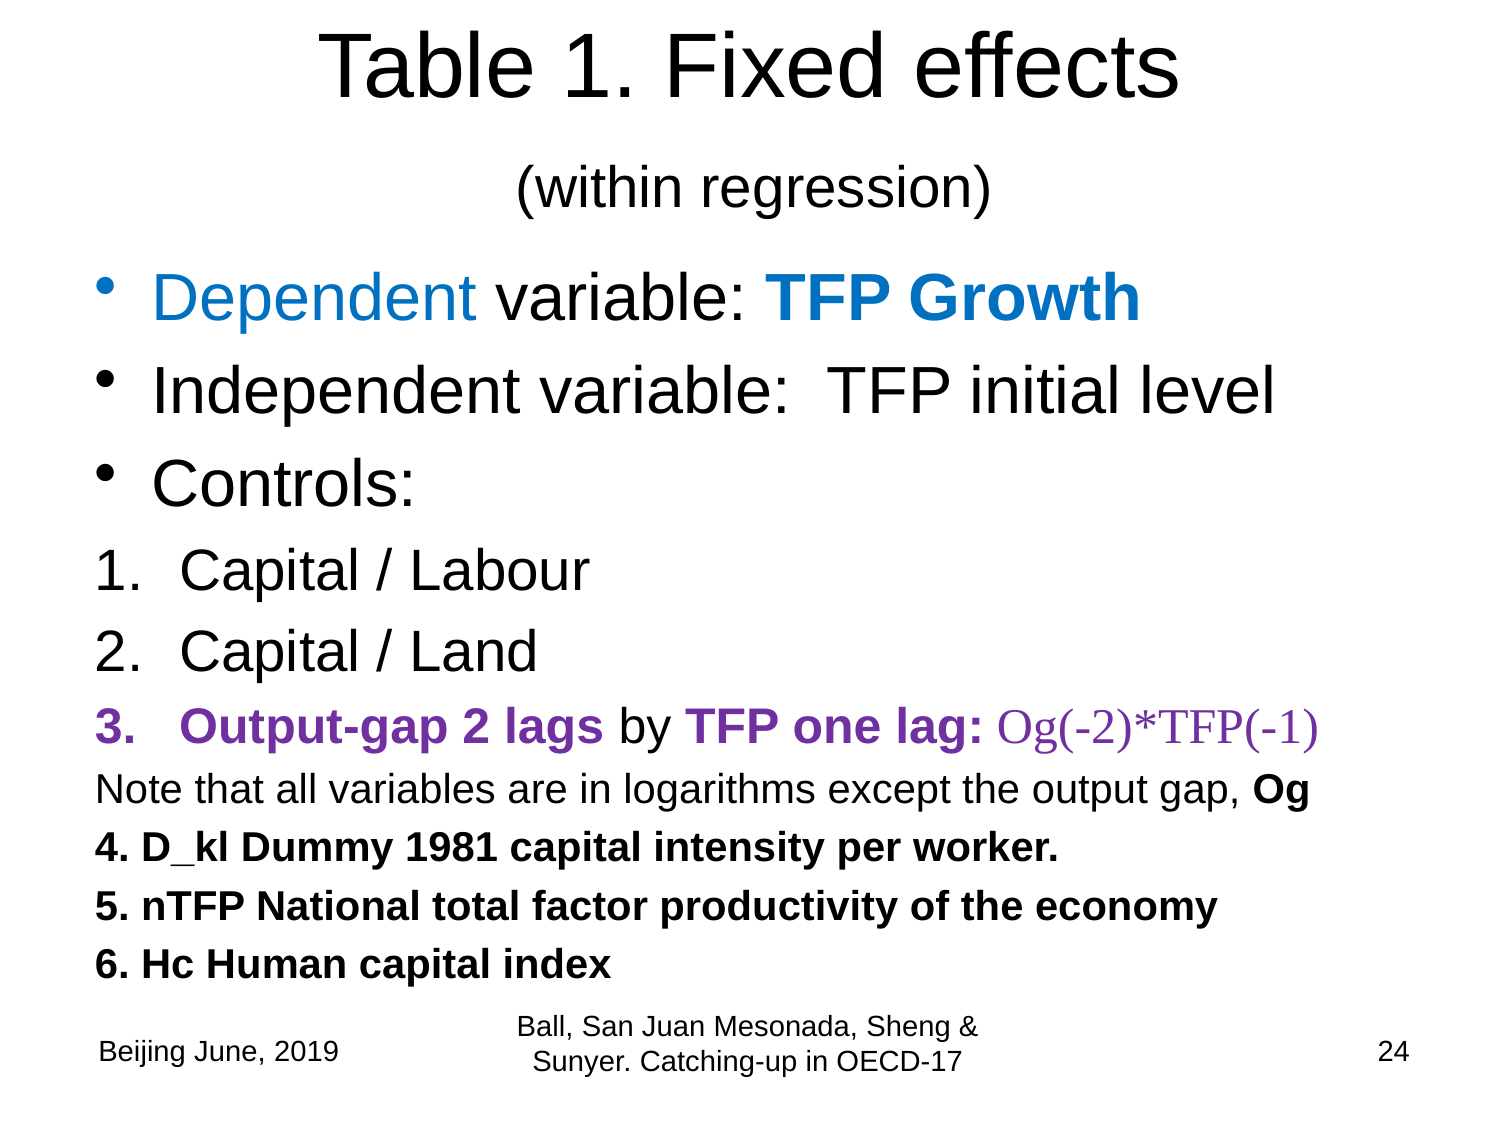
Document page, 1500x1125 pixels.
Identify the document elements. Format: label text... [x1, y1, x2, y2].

footer Ball, San Juan Mesonada, Sheng & Sunyer. Catching-up in OECD-17 [452, 999, 1044, 1078]
list Dependent variable: TFP Growth Independent variable: TFP initial level Controls: Capital / Labour Capital / Land Output-gap 2 lags by TFP one lag: Og(-2)*TFP(-1) Note that all variables are in logarithms except the output gap, Og 4. D_kl Dummy 1981 capital intensity per worker. 5. nTFP National total factor productivity of the economy 6. Hc Human capital index [79, 246, 1464, 989]
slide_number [74, 1024, 426, 1103]
title Table 1. Fixed effects (within regression) [75, 22, 1425, 210]
slide_number 24 [1074, 1024, 1426, 1103]
